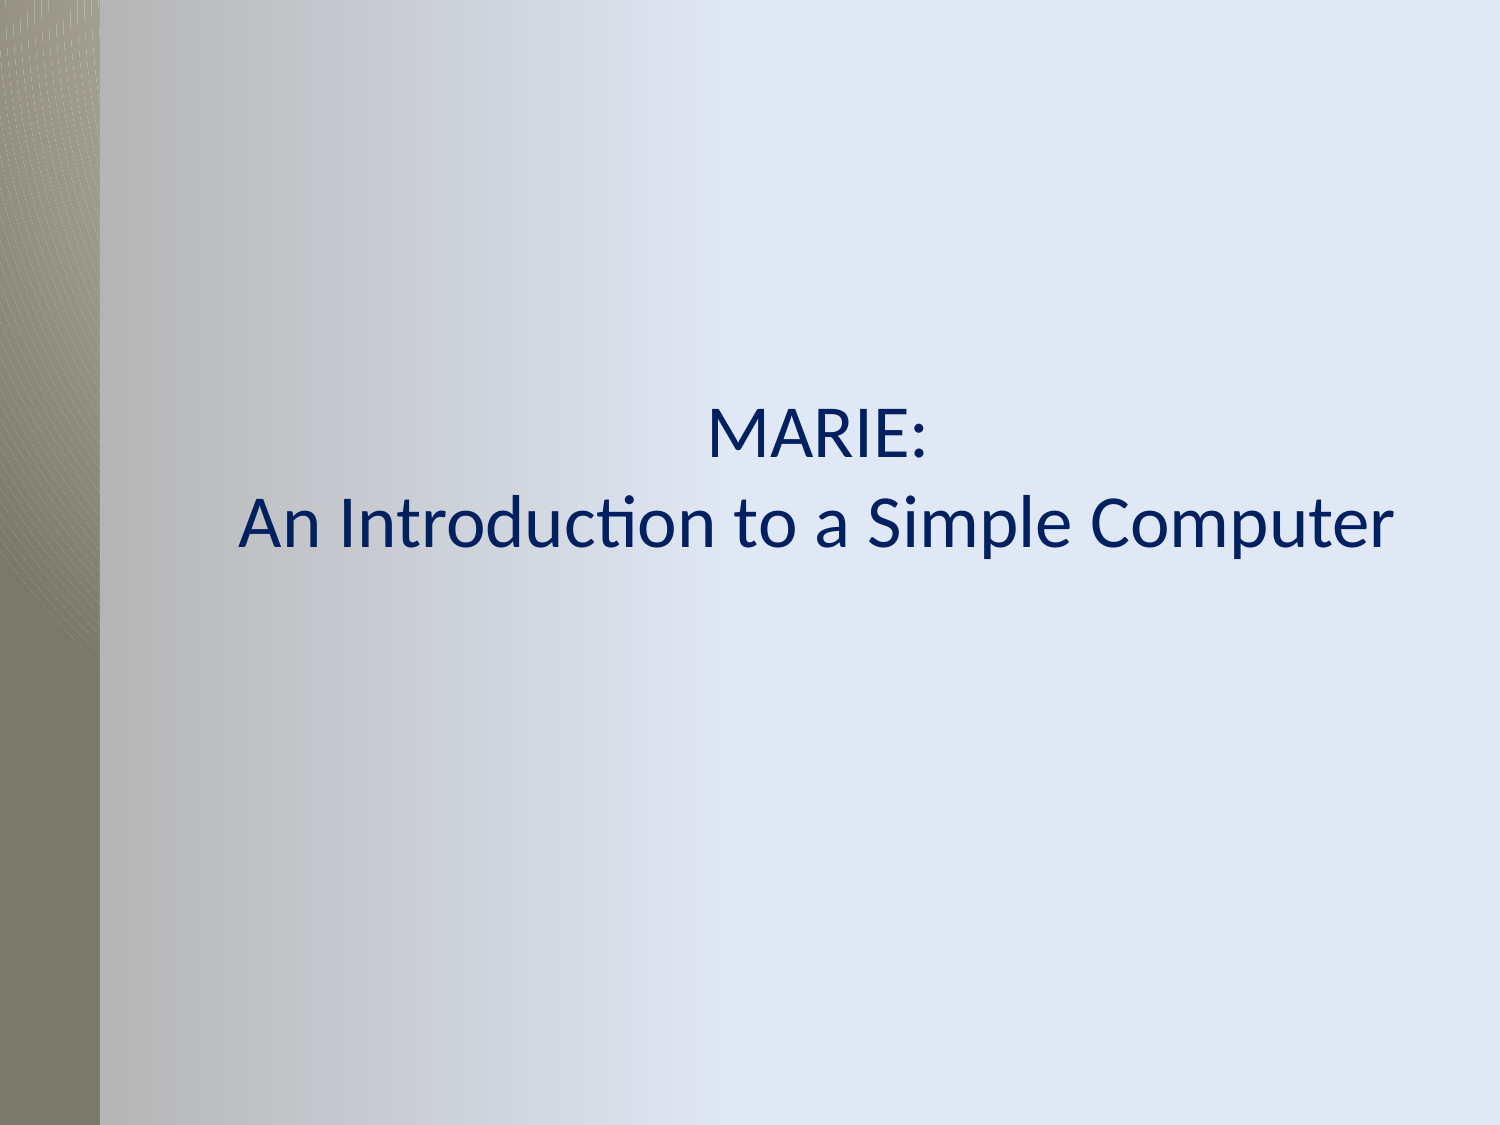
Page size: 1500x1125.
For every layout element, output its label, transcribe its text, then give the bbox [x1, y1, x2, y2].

title MARIE: An Introduction to a Simple Computer [135, 156, 1500, 969]
